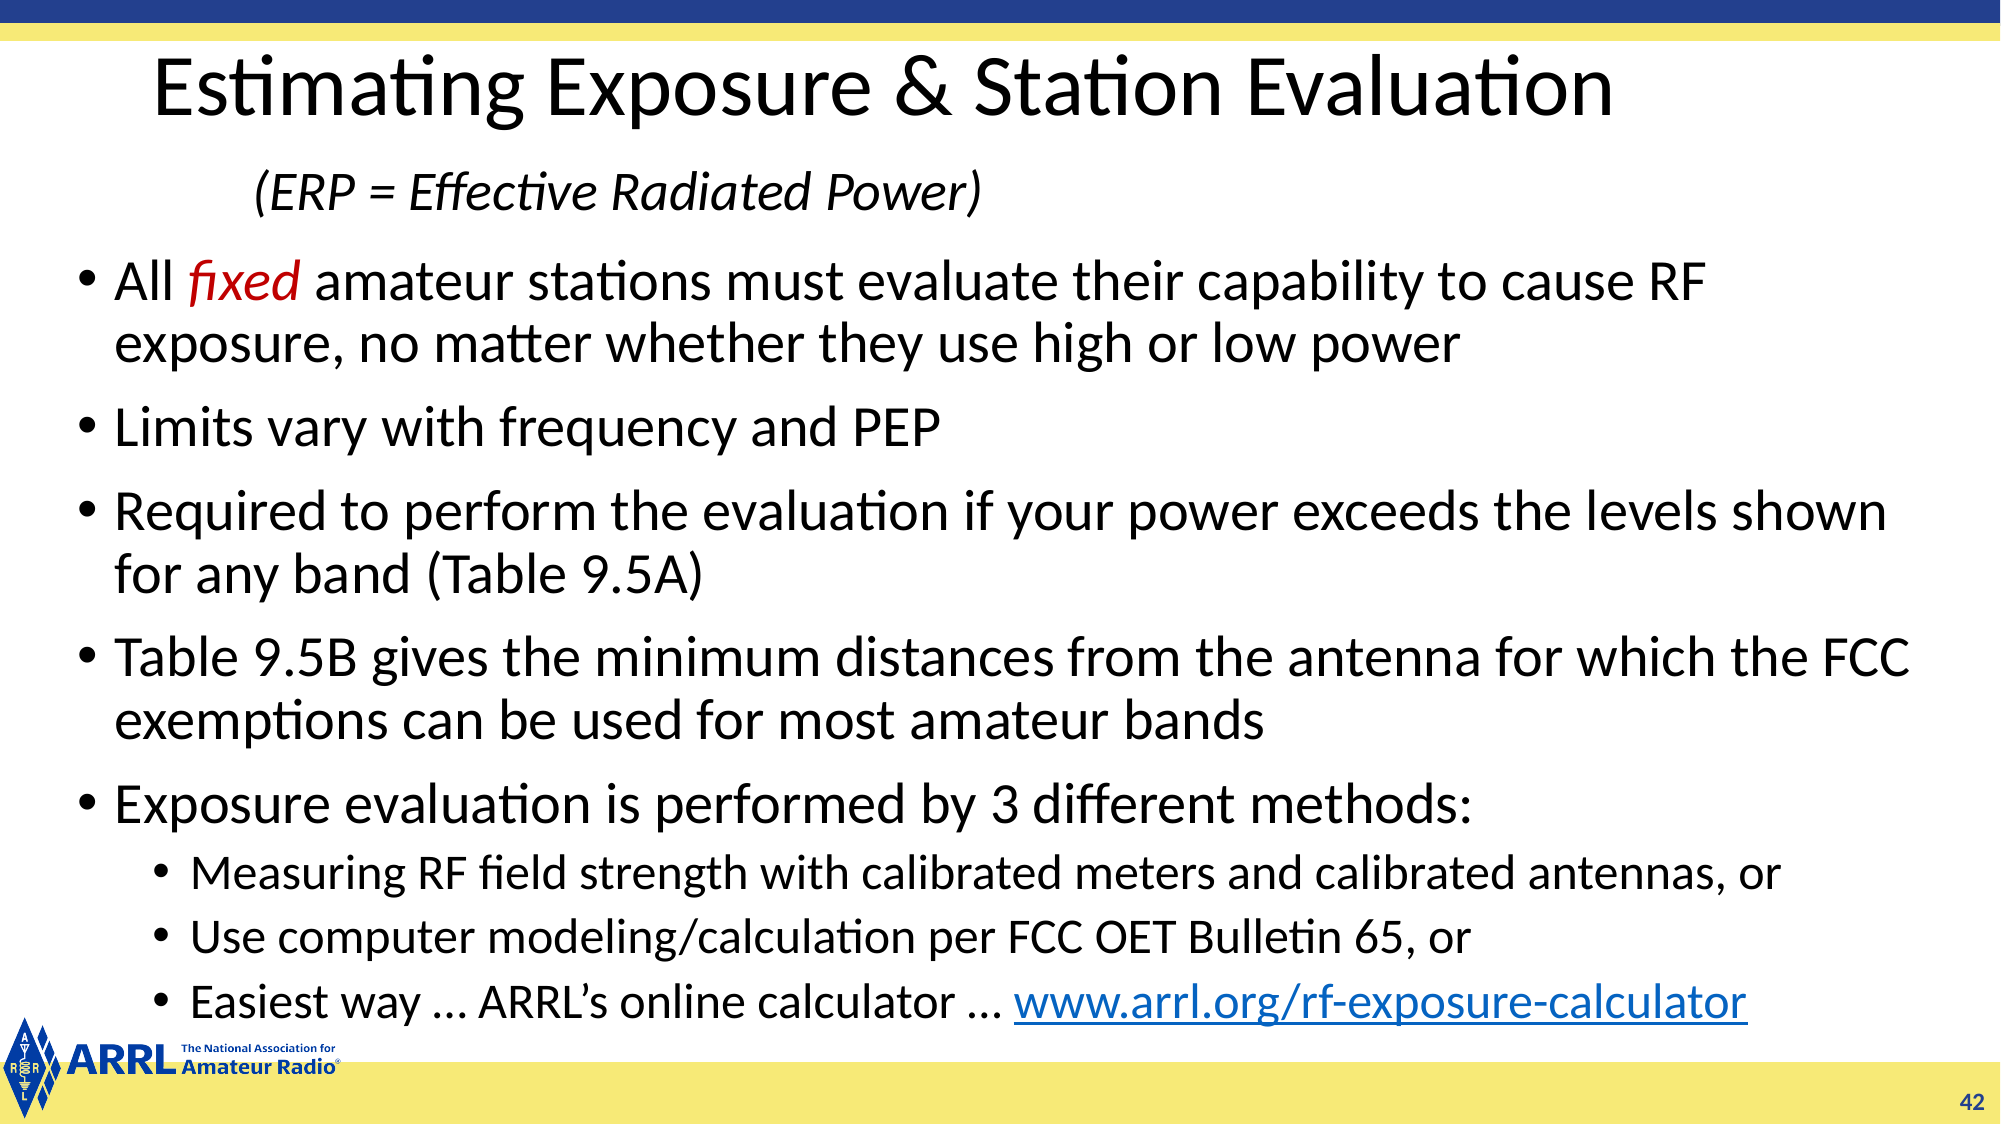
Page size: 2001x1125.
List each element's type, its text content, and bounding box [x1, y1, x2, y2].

title Estimating Exposure & Station Evaluation (ERP = Effective Radiated Power) [137, 31, 1863, 238]
list All fixed amateur stations must evaluate their capability to cause RF exposure, no matter whether they use high or low power Limits vary with frequency and PEP Required to perform the evaluation if your power exceeds the levels shown for any band (Table 9.5A) Table 9.5B gives the minimum distances from the antenna for which the FCC exemptions can be used for most amateur bands Exposure evaluation is performed by 3 different methods: Measuring RF field strength with calibrated meters and calibrated antennas, or Use computer modeling/calculation per FCC OET Bulletin 65, or Easiest way … ARRL’s online calculator … www.arrl.org/rf-exposure-calculator [62, 242, 1950, 1075]
picture [1, 1015, 342, 1121]
